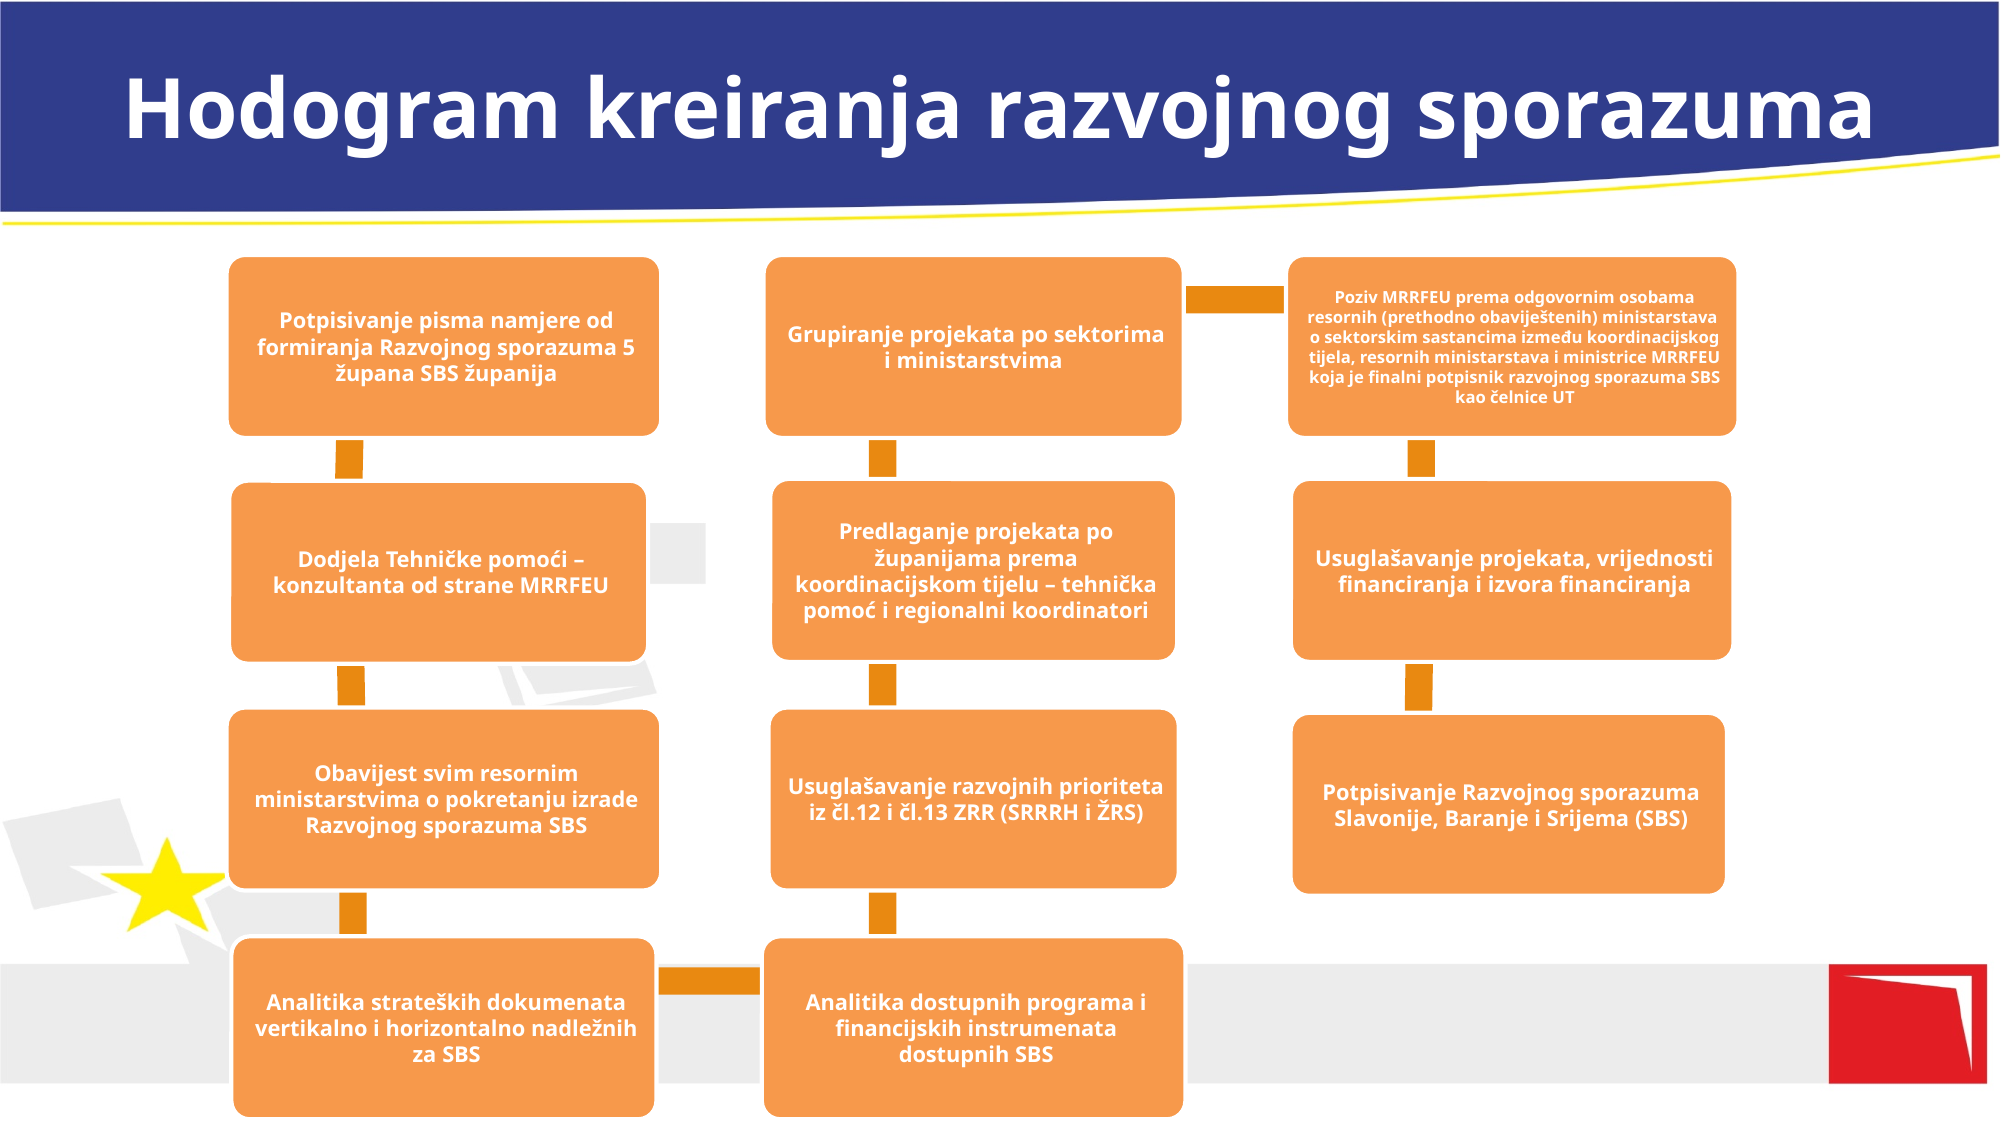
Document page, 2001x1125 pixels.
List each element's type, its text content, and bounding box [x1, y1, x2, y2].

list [0, 254, 1984, 1125]
picture [0, 0, 2001, 1125]
title Hodogram kreiranja razvojnog sporazuma [99, 35, 1900, 176]
